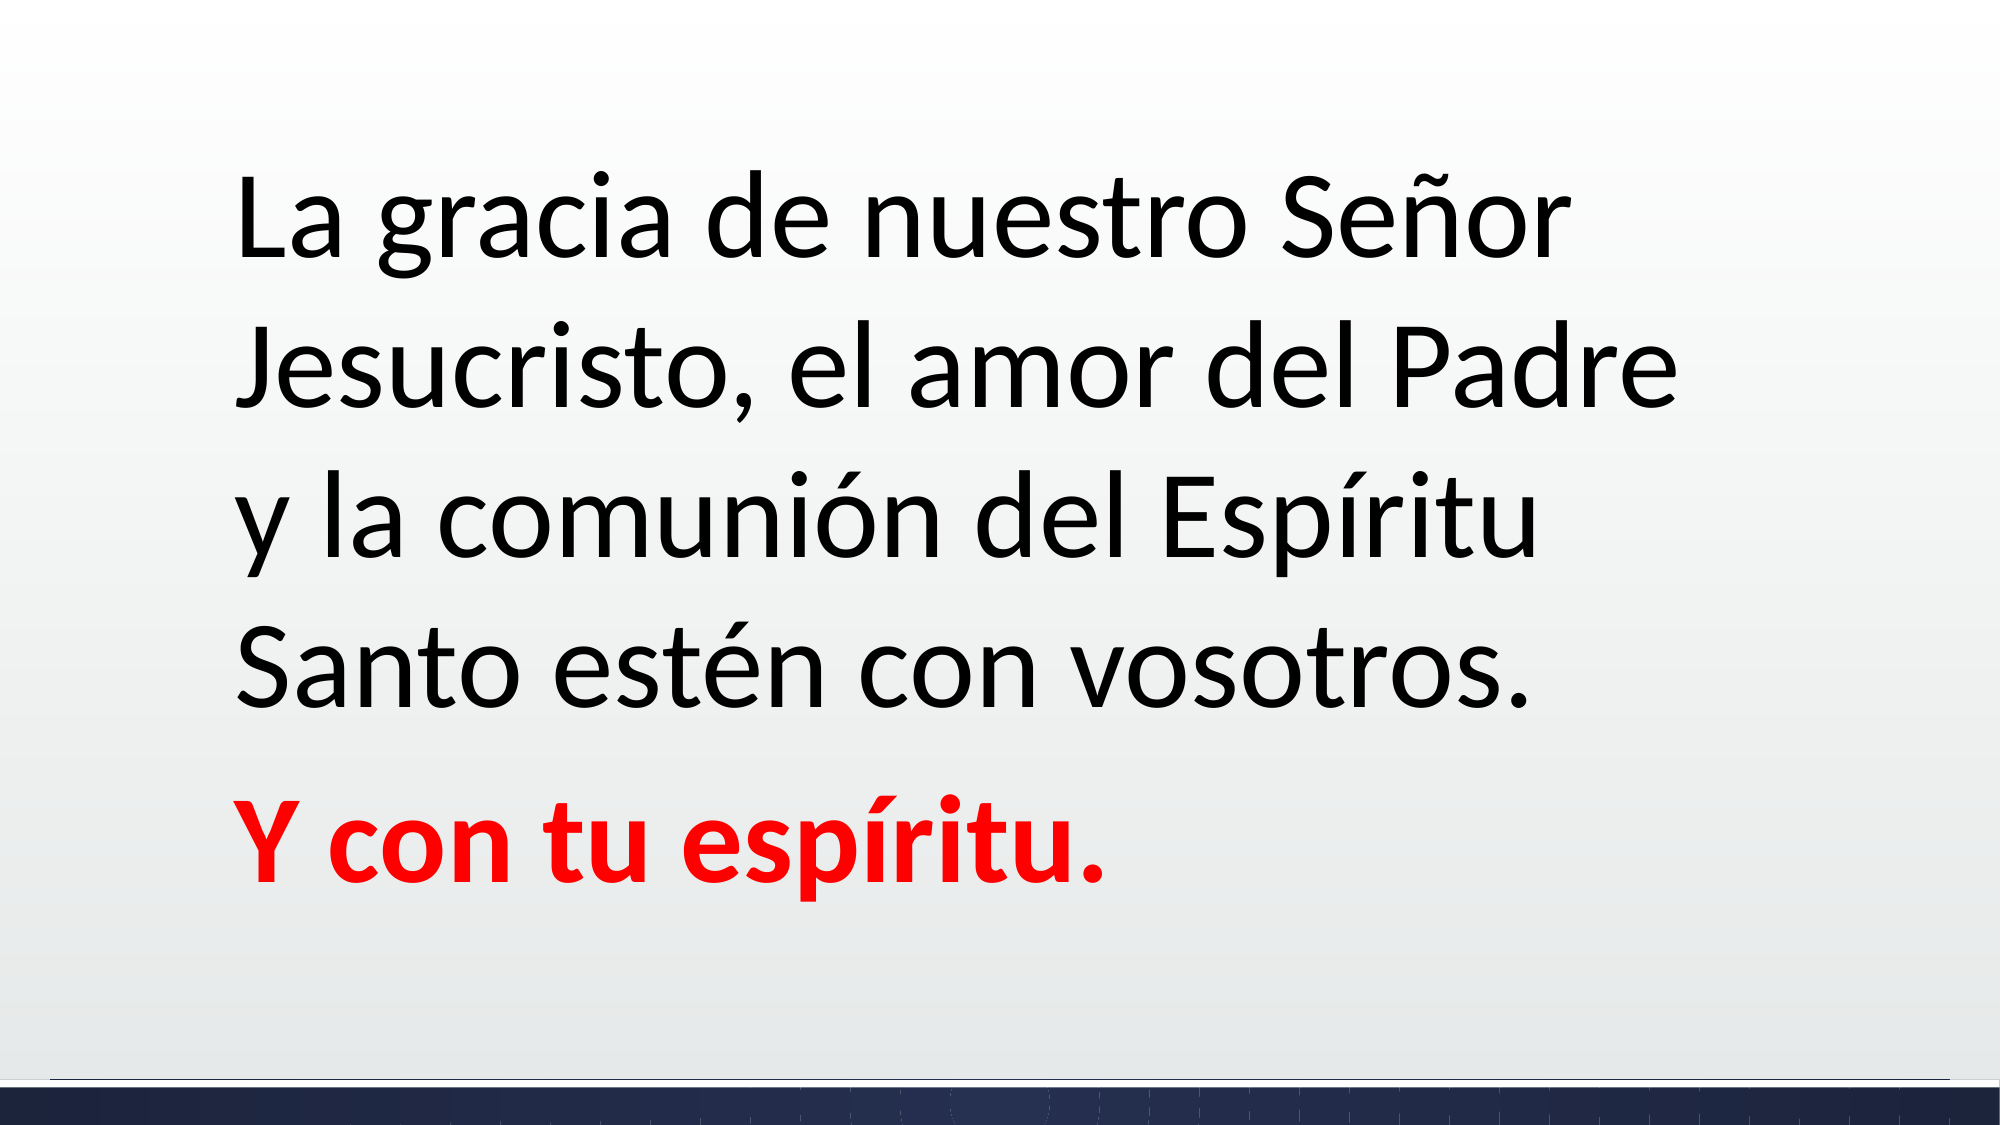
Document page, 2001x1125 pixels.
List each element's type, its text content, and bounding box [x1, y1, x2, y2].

list La gracia de nuestro Señor Jesucristo, el amor del Padre y la comunión del Espíritu Santo estén con vosotros. Y con tu espíritu. [219, 125, 1780, 990]
